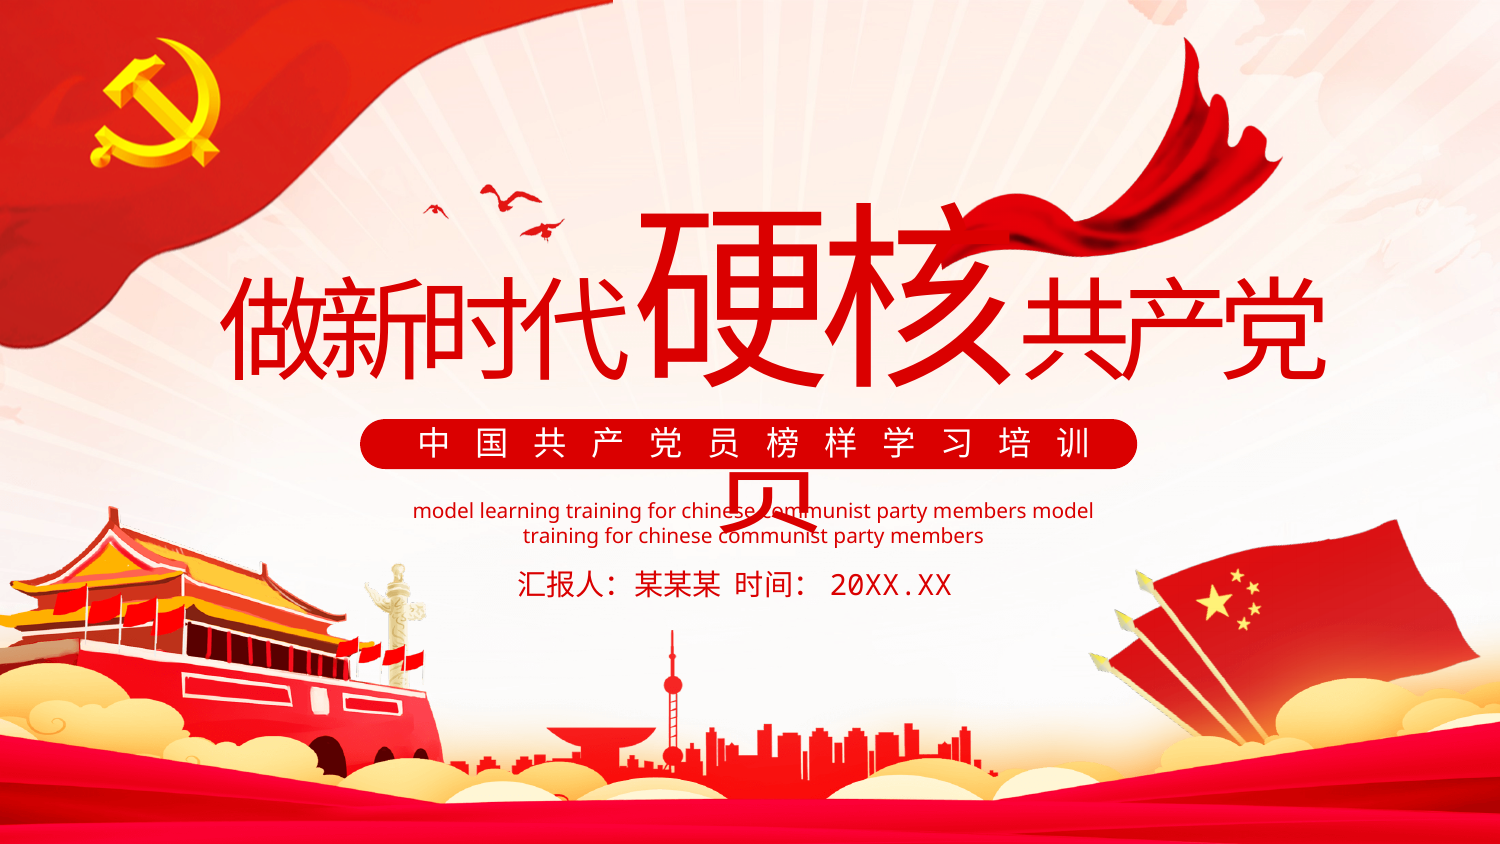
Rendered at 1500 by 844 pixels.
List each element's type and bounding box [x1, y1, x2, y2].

text_box [360, 414, 1138, 470]
picture [0, 0, 1500, 844]
text_box [162, 48, 1375, 422]
